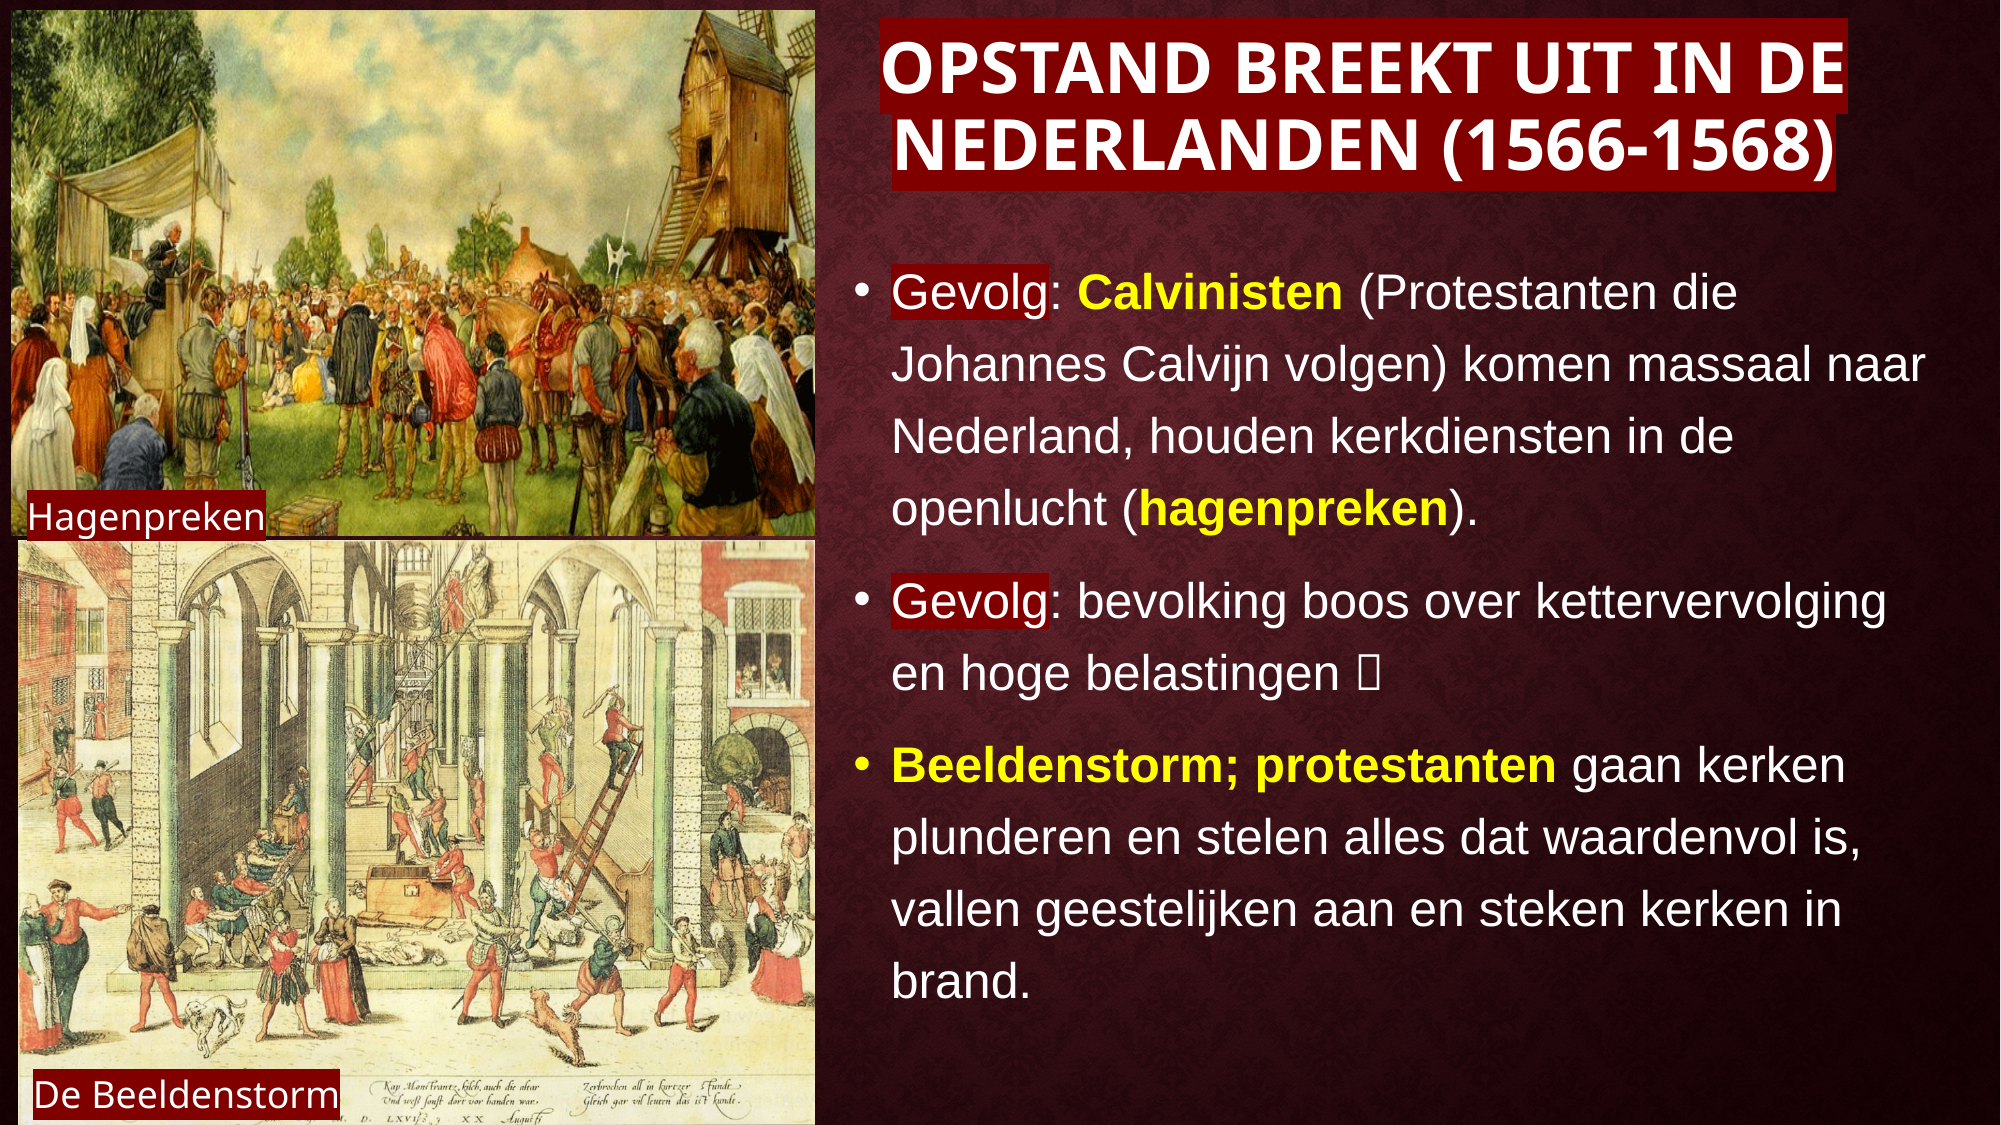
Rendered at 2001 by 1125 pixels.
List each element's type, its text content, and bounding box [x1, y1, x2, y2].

list Gevolg: Calvinisten (Protestanten die Johannes Calvijn volgen) komen massaal naar Nederland, houden kerkdiensten in de openlucht (hagenpreken). Gevolg: bevolking boos over kettervervolging en hoge belastingen  Beeldenstorm; protestanten gaan kerken plunderen en stelen alles dat waardenvol is, vallen geestelijken aan en steken kerken in brand. [838, 239, 1961, 1104]
title Opstand breekt uit in de Nederlanden (1566-1568) [739, 0, 1989, 218]
picture [18, 539, 815, 1125]
picture [11, 9, 815, 536]
